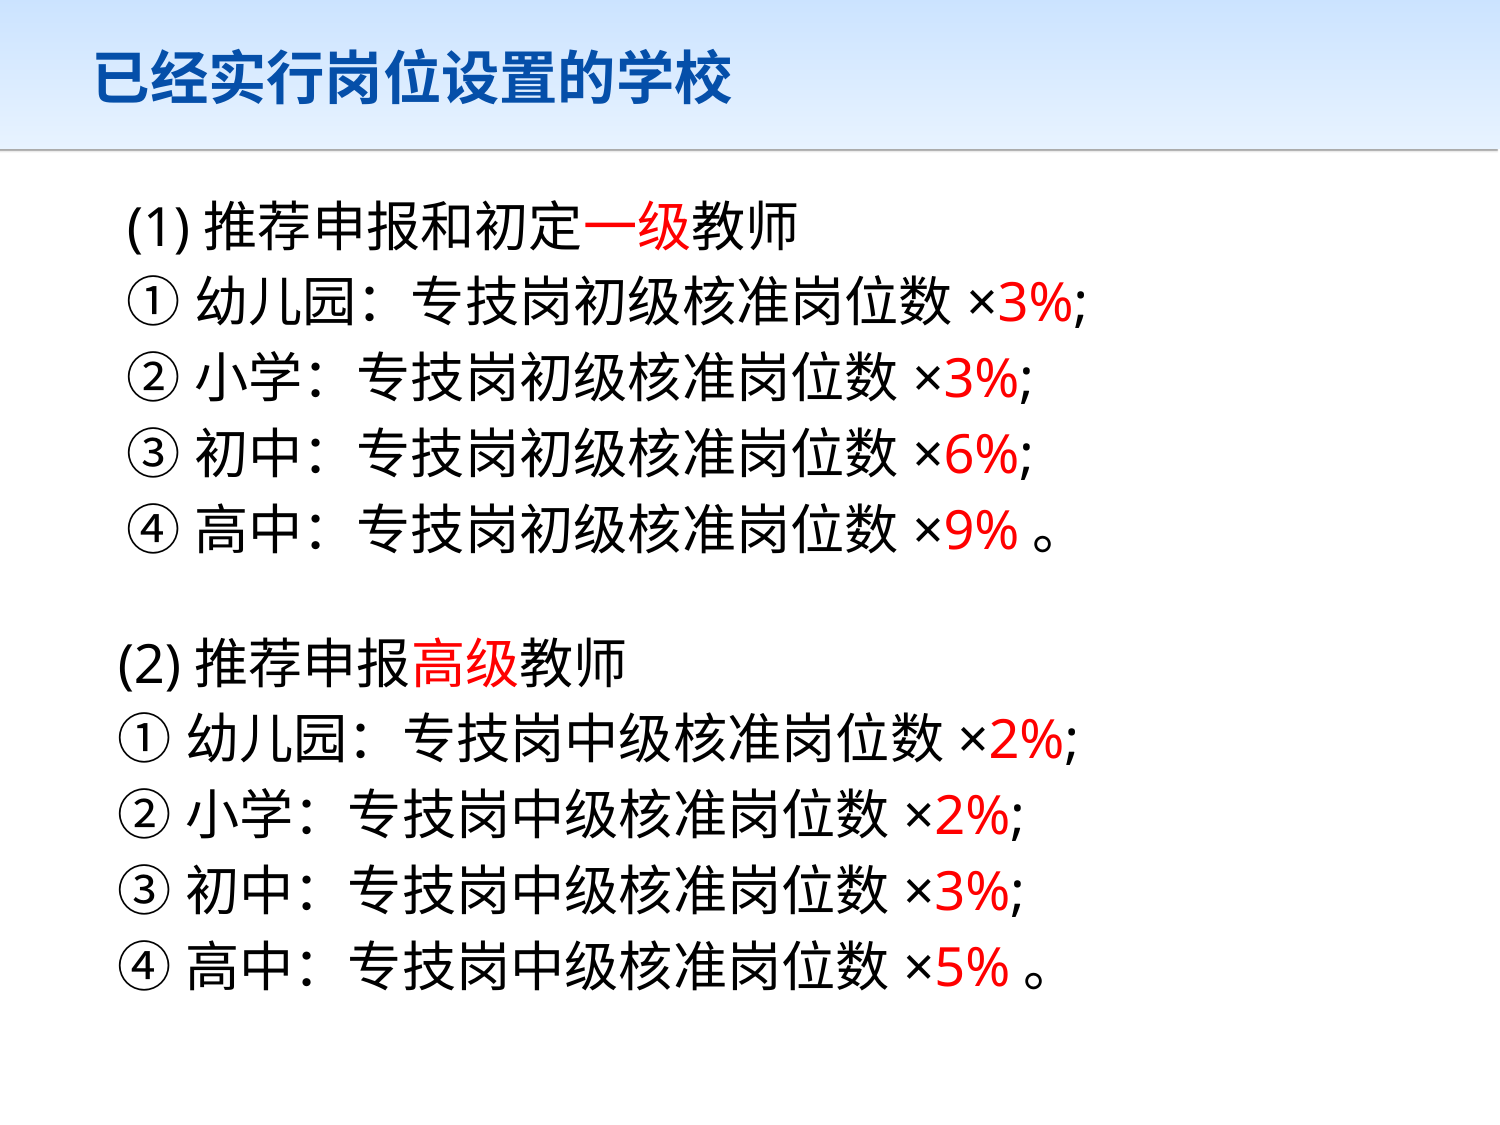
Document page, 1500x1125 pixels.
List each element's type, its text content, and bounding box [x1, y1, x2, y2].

text_box (2)推荐申报高级教师 ①幼儿园：专技岗中级核准岗位数×2%; ②小学：专技岗中级核准岗位数×2%; ③初中：专技岗中级核准岗位数×3%; ④高中：专技岗中级核准岗位数×5%。 [103, 621, 1388, 1005]
text_box (1)推荐申报和初定一级教师 ①幼儿园：专技岗初级核准岗位数×3%; ②小学：专技岗初级核准岗位数×3%; ③初中：专技岗初级核准岗位数×6%; ④高中：专技岗初级核准岗位数×9%。 [112, 184, 1400, 568]
title 已经实行岗位设置的学校 [76, 23, 1424, 131]
